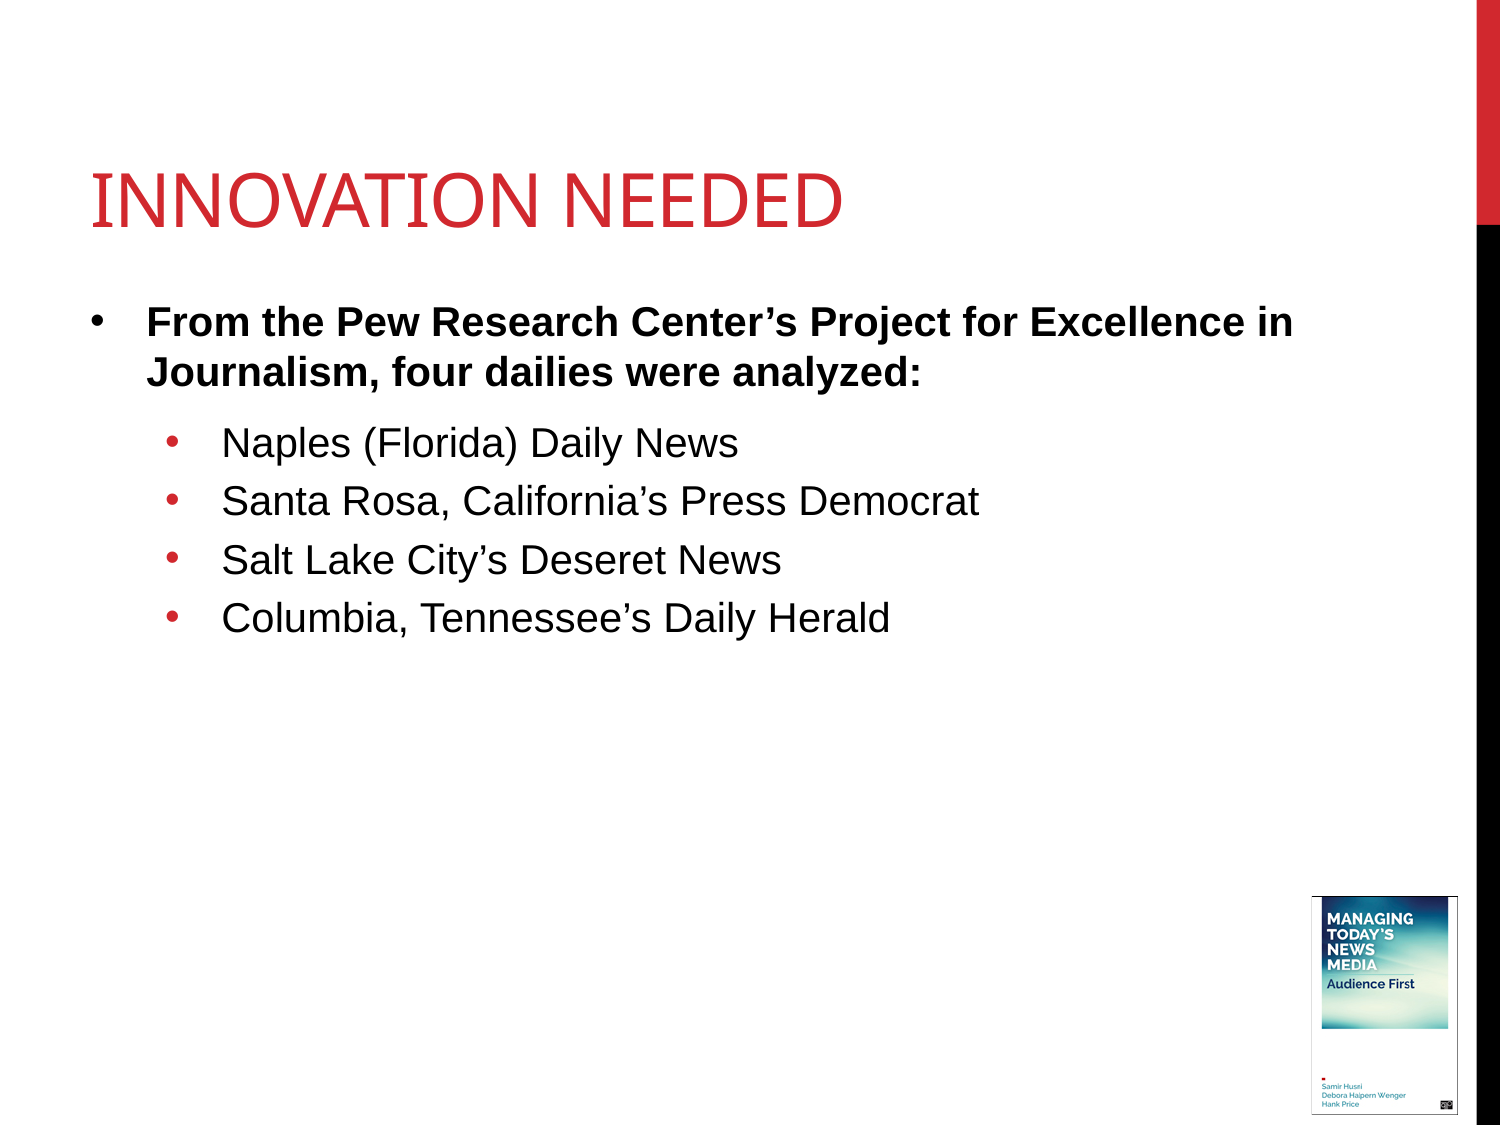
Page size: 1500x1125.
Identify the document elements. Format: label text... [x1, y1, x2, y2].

title Innovation needed [75, 25, 1025, 250]
picture [1311, 896, 1458, 1115]
list From the Pew Research Center’s Project for Excellence in Journalism, four dailies were analyzed: Naples (Florida) Daily News Santa Rosa, California’s Press Democrat Salt Lake City’s Deseret News Columbia, Tennessee’s Daily Herald [75, 287, 1325, 1005]
